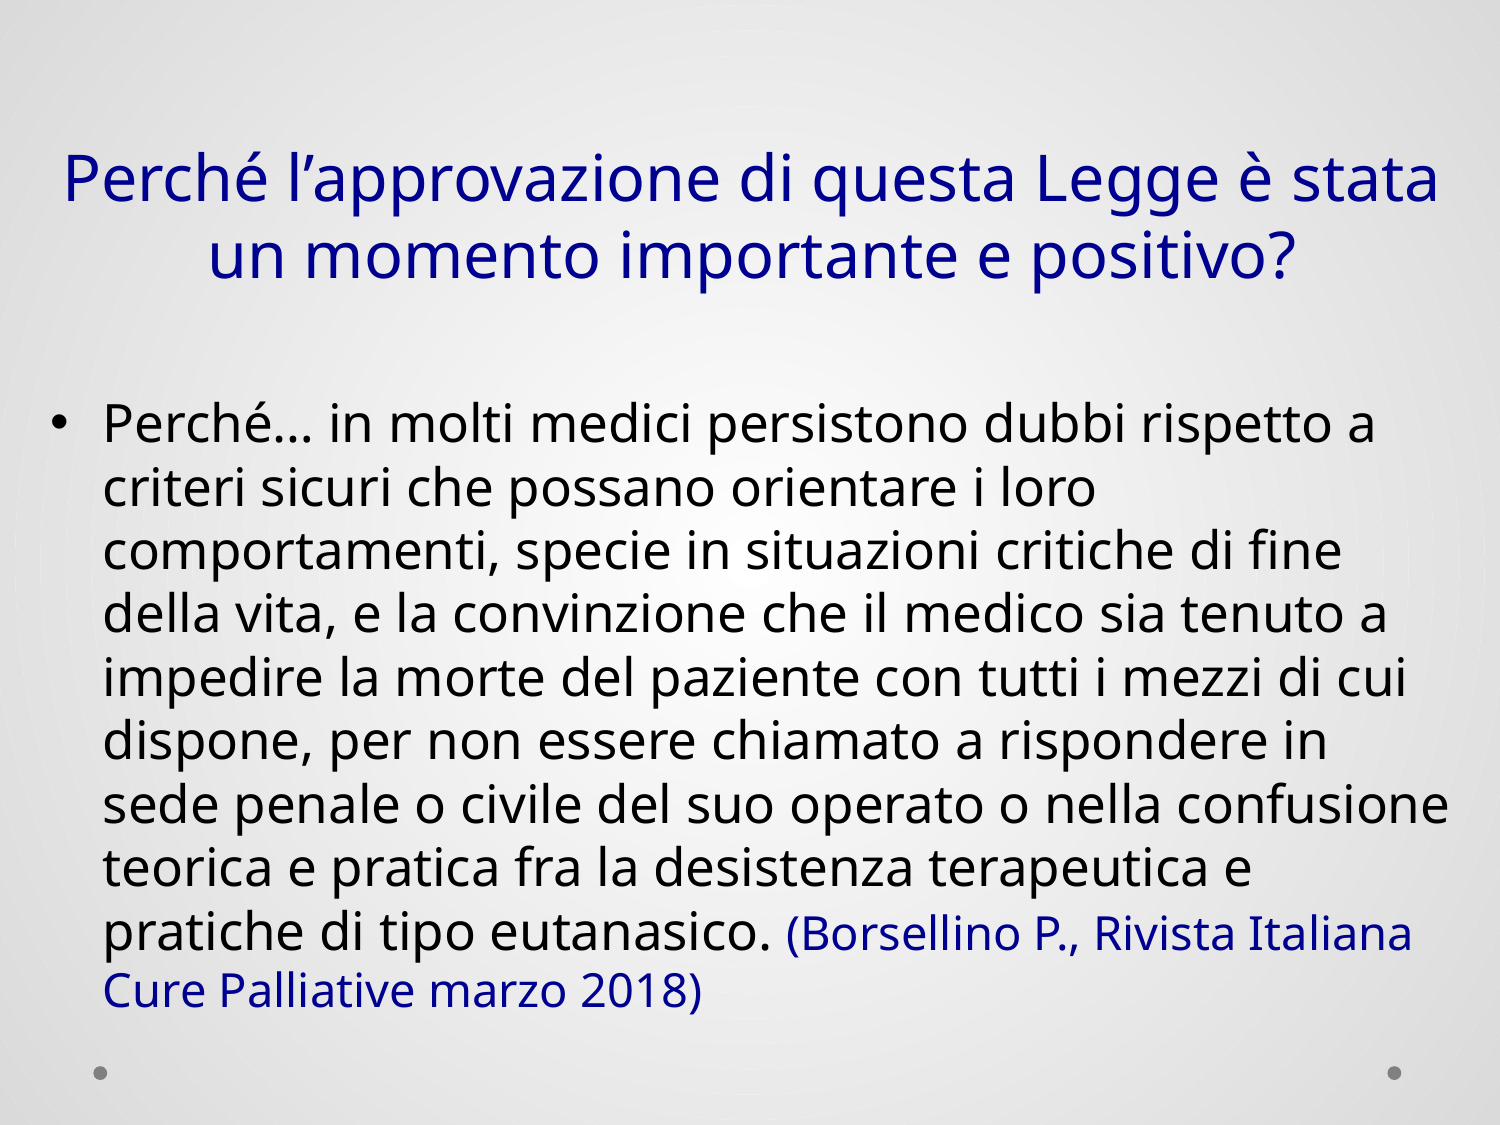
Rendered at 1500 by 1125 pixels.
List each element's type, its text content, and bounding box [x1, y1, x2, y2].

list Perché l’approvazione di questa Legge è stata un momento importante e positivo? Perché… in molti medici persistono dubbi rispetto a criteri sicuri che possano orientare i loro comportamenti, specie in situazioni critiche di fine della vita, e la convinzione che il medico sia tenuto a impedire la morte del paziente con tutti i mezzi di cui dispone, per non essere chiamato a rispondere in sede penale o civile del suo operato o nella confusione teorica e pratica fra la desistenza terapeutica e pratiche di tipo eutanasico. (Borsellino P., Rivista Italiana Cure Palliative marzo 2018) [34, 128, 1469, 1034]
